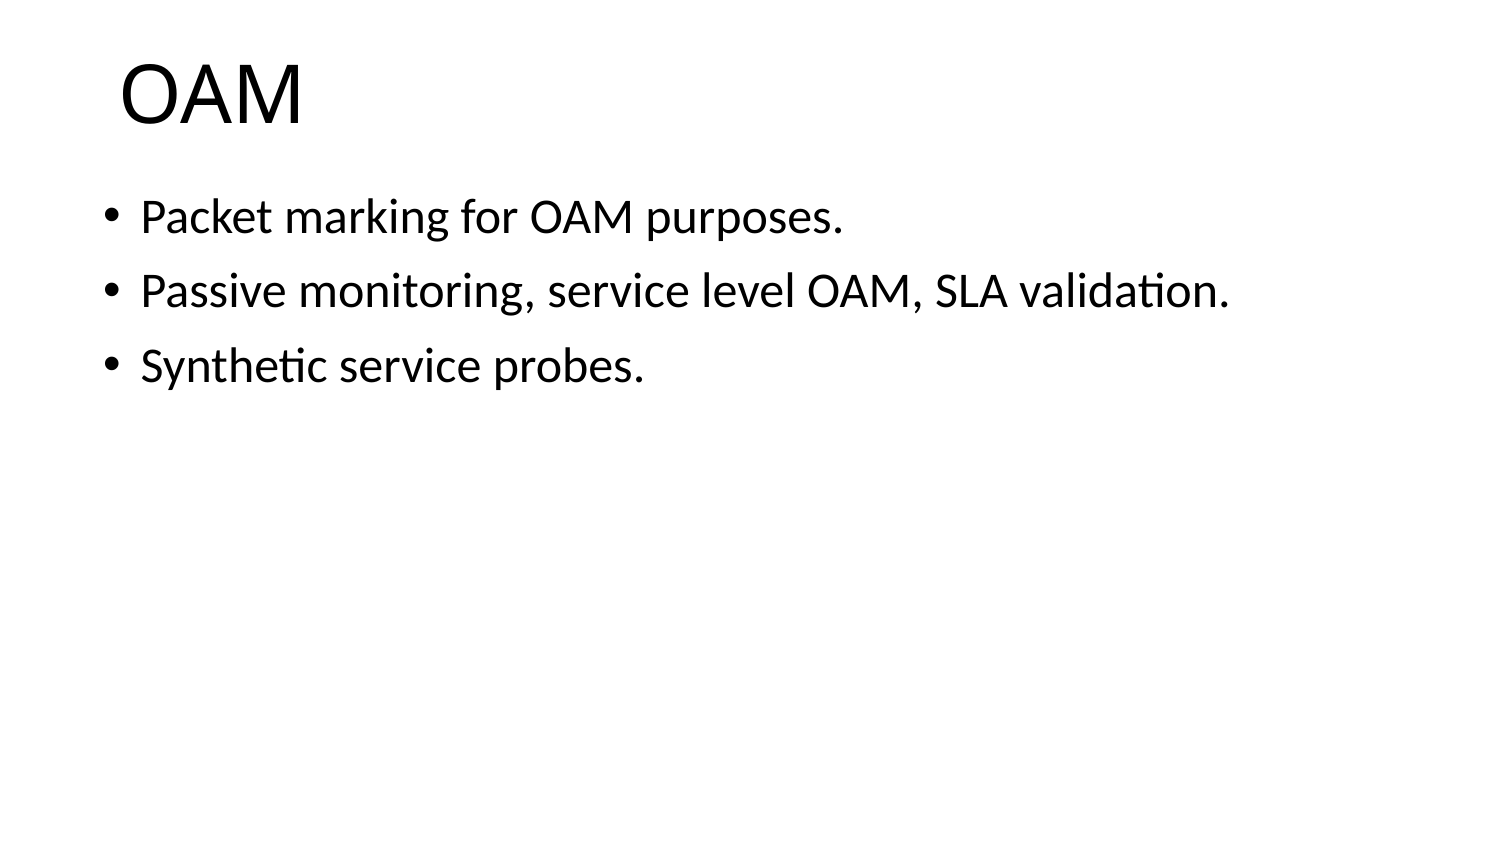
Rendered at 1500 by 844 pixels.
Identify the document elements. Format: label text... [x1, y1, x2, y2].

text_box Packet marking for OAM purposes. Passive monitoring, service level OAM, SLA validation. Synthetic service probes. [88, 182, 1400, 451]
title OAM [103, 44, 1397, 149]
